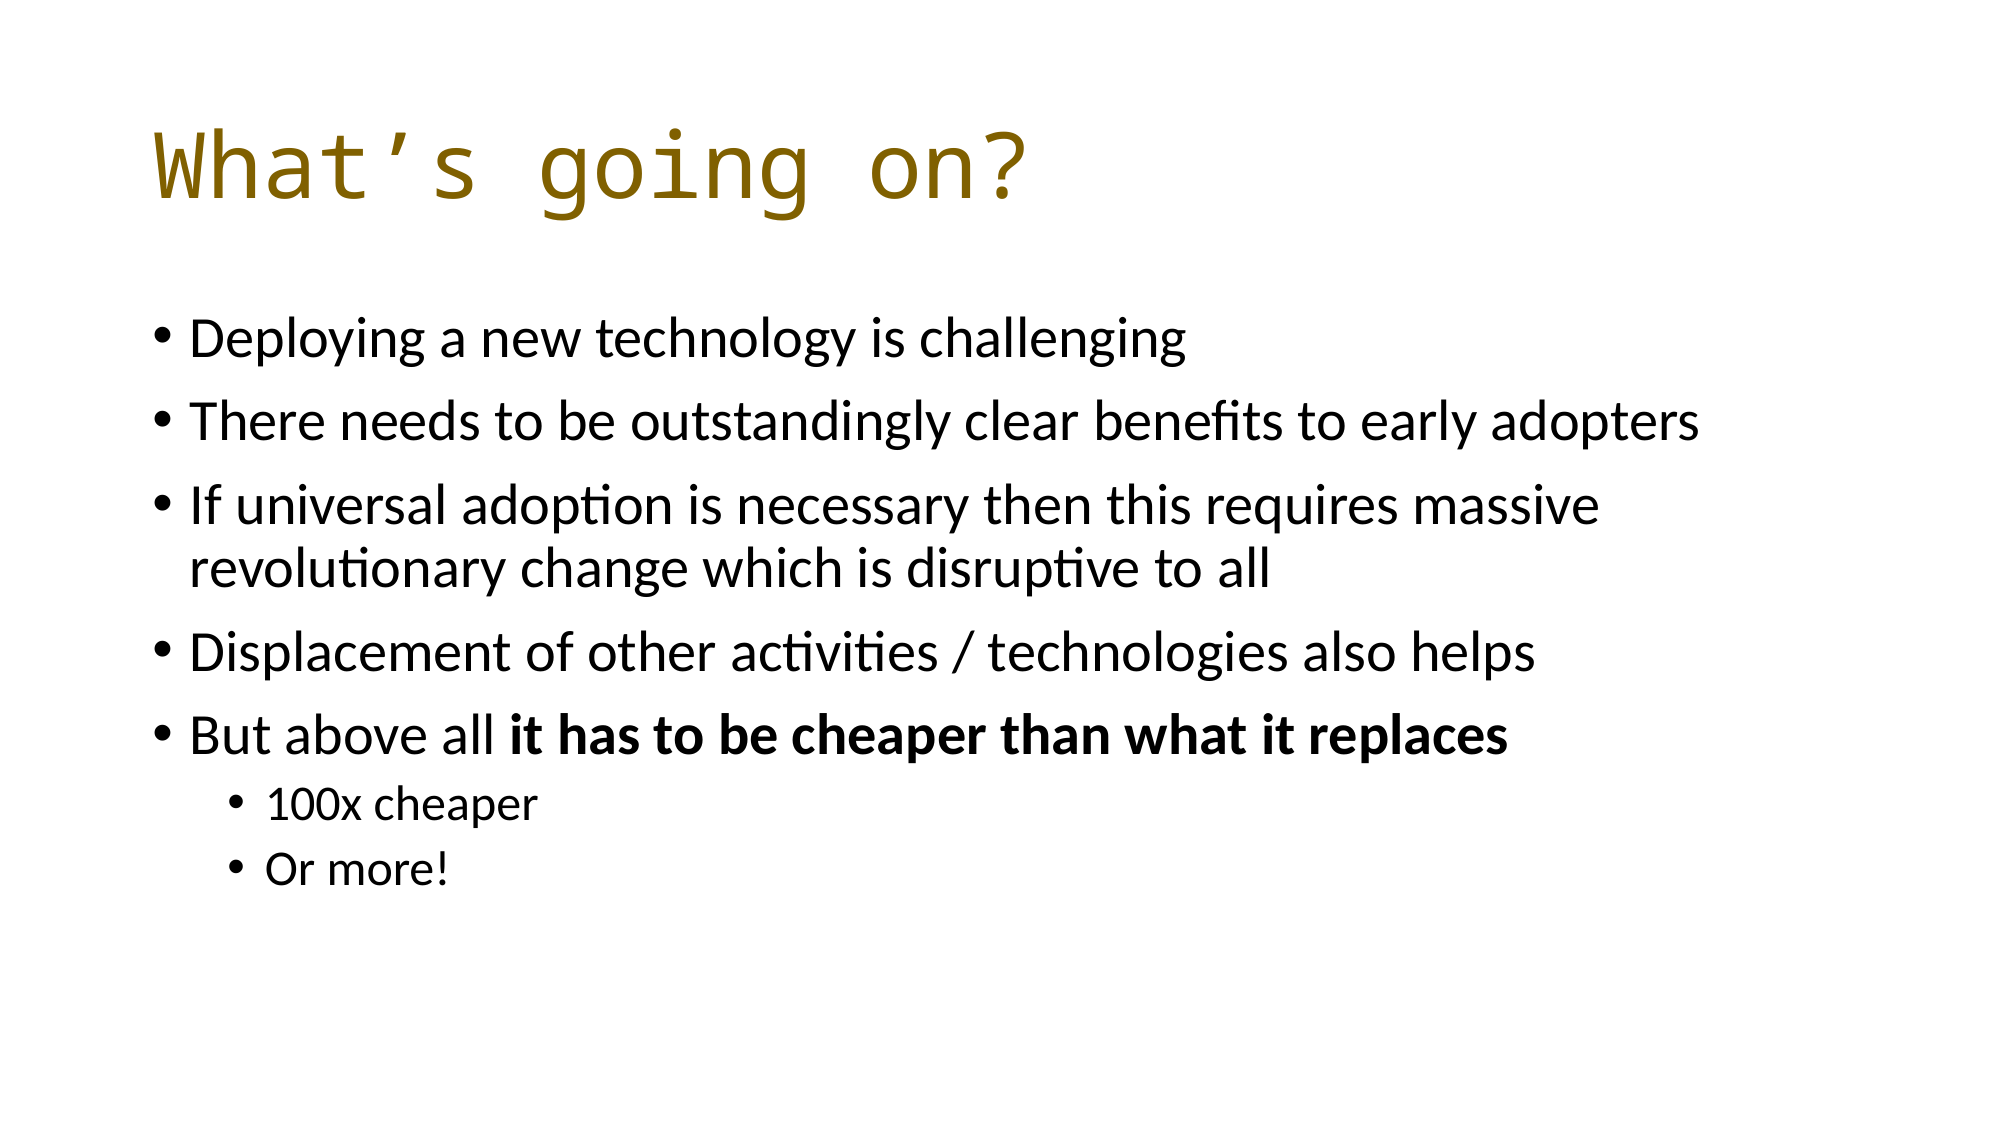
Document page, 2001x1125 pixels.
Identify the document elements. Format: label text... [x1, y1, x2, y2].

title What’s going on? [137, 59, 1863, 278]
list Deploying a new technology is challenging There needs to be outstandingly clear benefits to early adopters If universal adoption is necessary then this requires massive revolutionary change which is disruptive to all Displacement of other activities / technologies also helps But above all it has to be cheaper than what it replaces 100x cheaper Or more! [137, 299, 1863, 1014]
